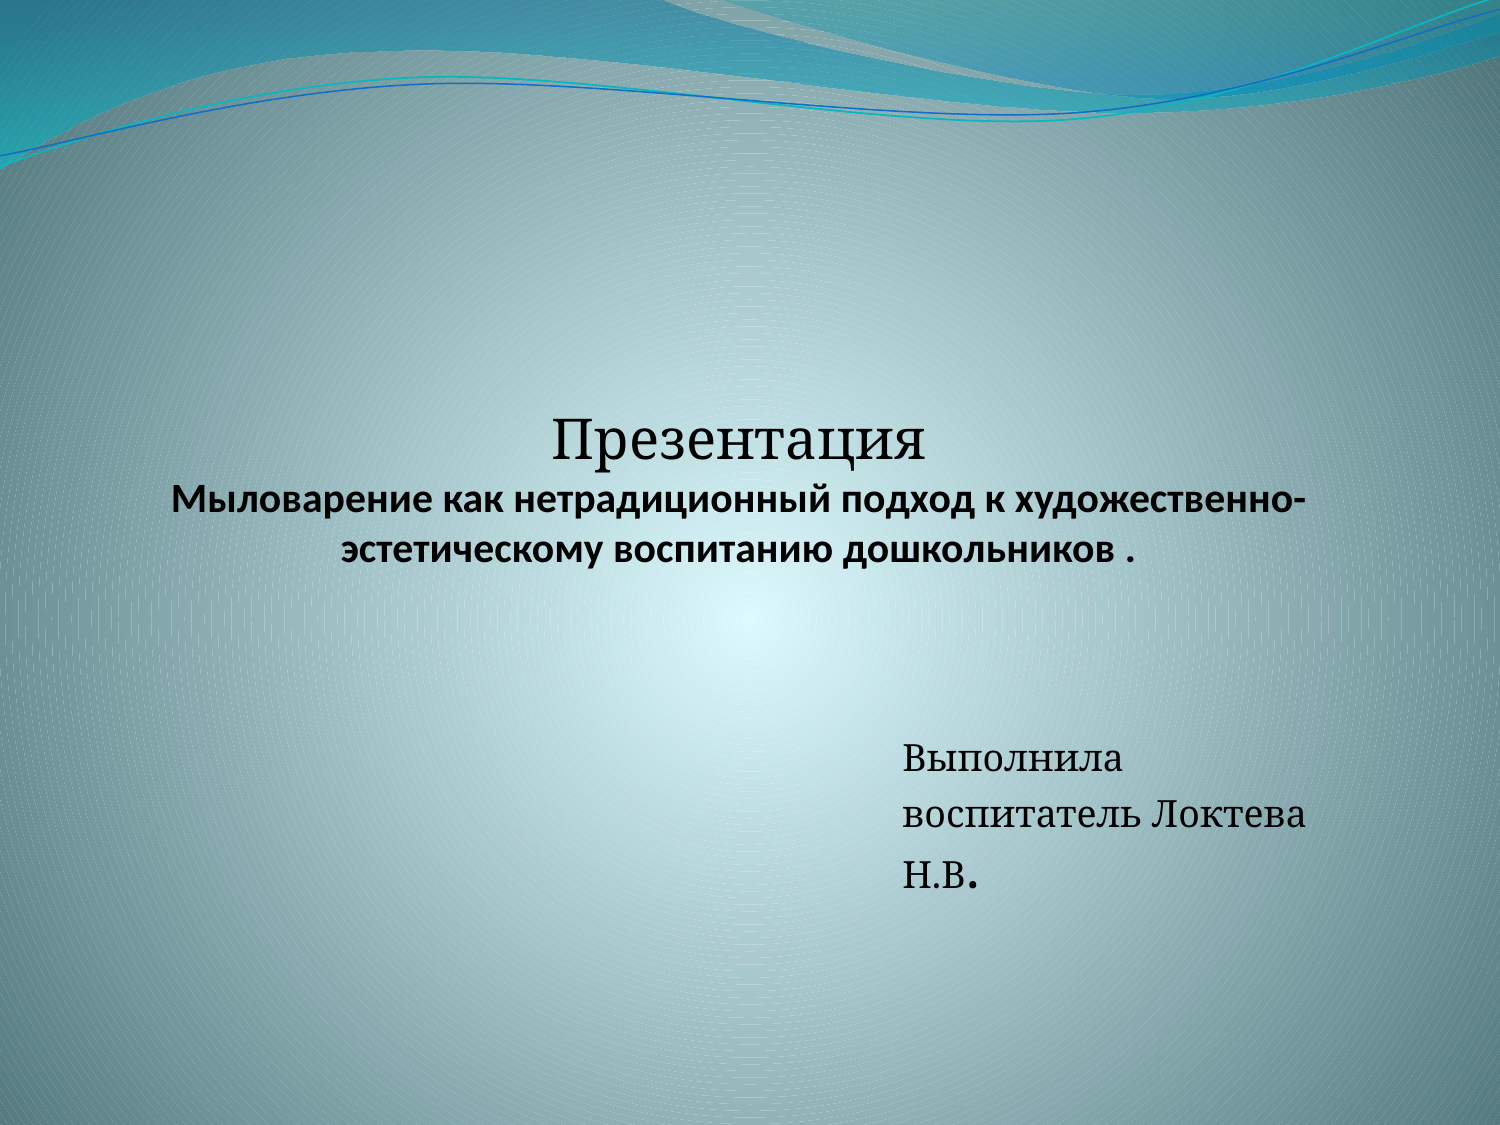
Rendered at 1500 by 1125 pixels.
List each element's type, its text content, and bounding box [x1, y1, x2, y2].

title Презентация Мыловарение как нетрадиционный подход к художественно-эстетическому воспитанию дошкольников . [96, 224, 1385, 622]
subtitle Выполнила воспитатель Локтева Н.В. [902, 726, 1388, 1014]
text_box [70, 23, 1459, 100]
